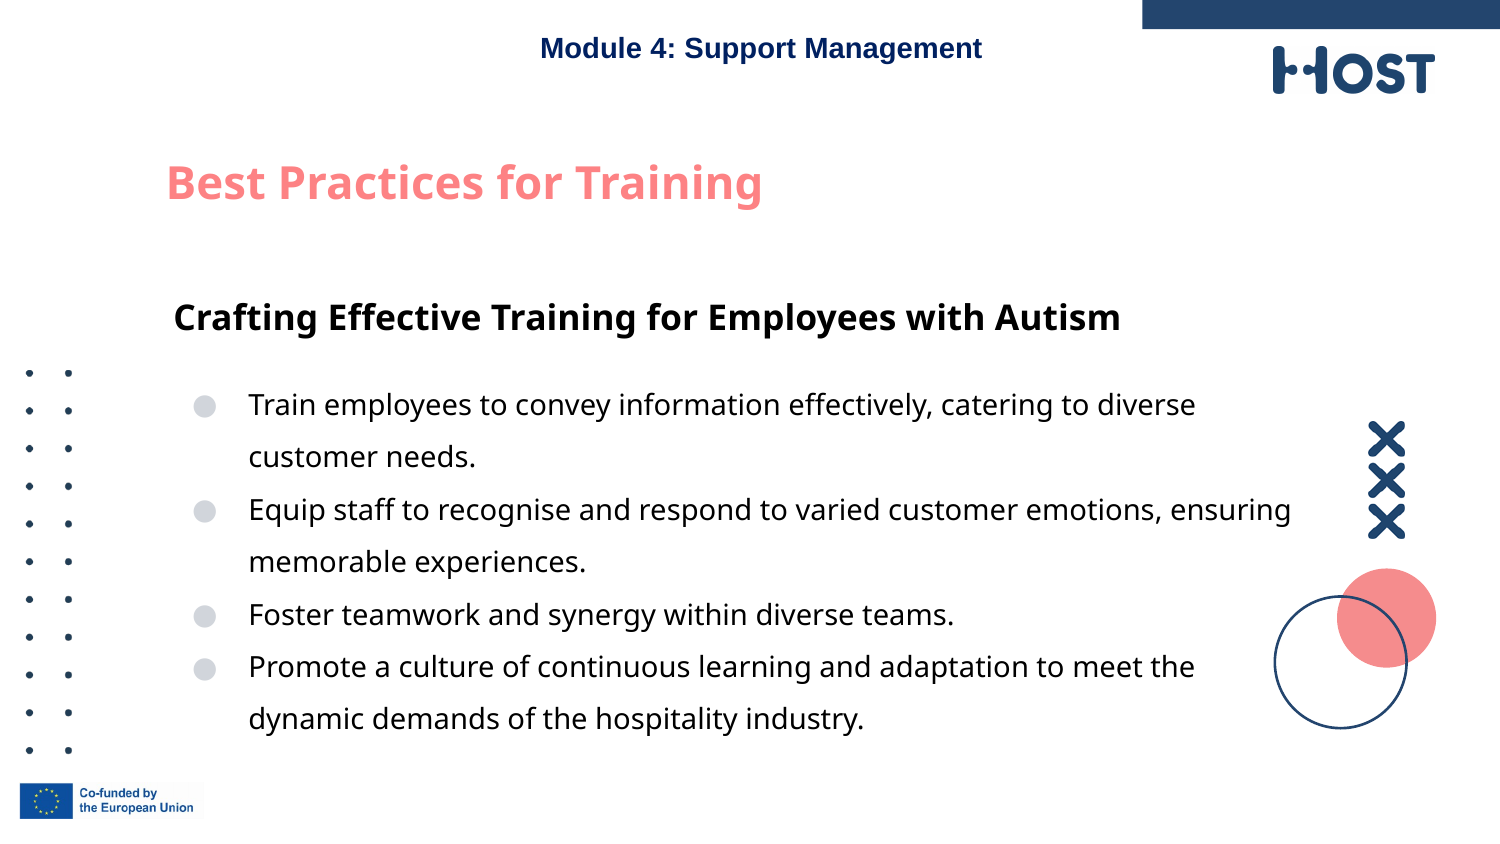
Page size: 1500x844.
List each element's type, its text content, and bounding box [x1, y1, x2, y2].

list Crafting Effective Training for Employees with Autism Train employees to convey information effectively, catering to diverse customer needs. Equip staff to recognise and respond to varied customer emotions, ensuring memorable experiences. Foster teamwork and synergy within diverse teams. Promote a culture of continuous learning and adaptation to meet the dynamic demands of the hospitality industry. [158, 258, 1323, 844]
title Best Practices for Training [150, 139, 1237, 229]
picture [0, 370, 204, 820]
picture [1273, 46, 1435, 94]
text_box Module 4: Support Management [525, 10, 1054, 68]
picture [1368, 421, 1405, 539]
